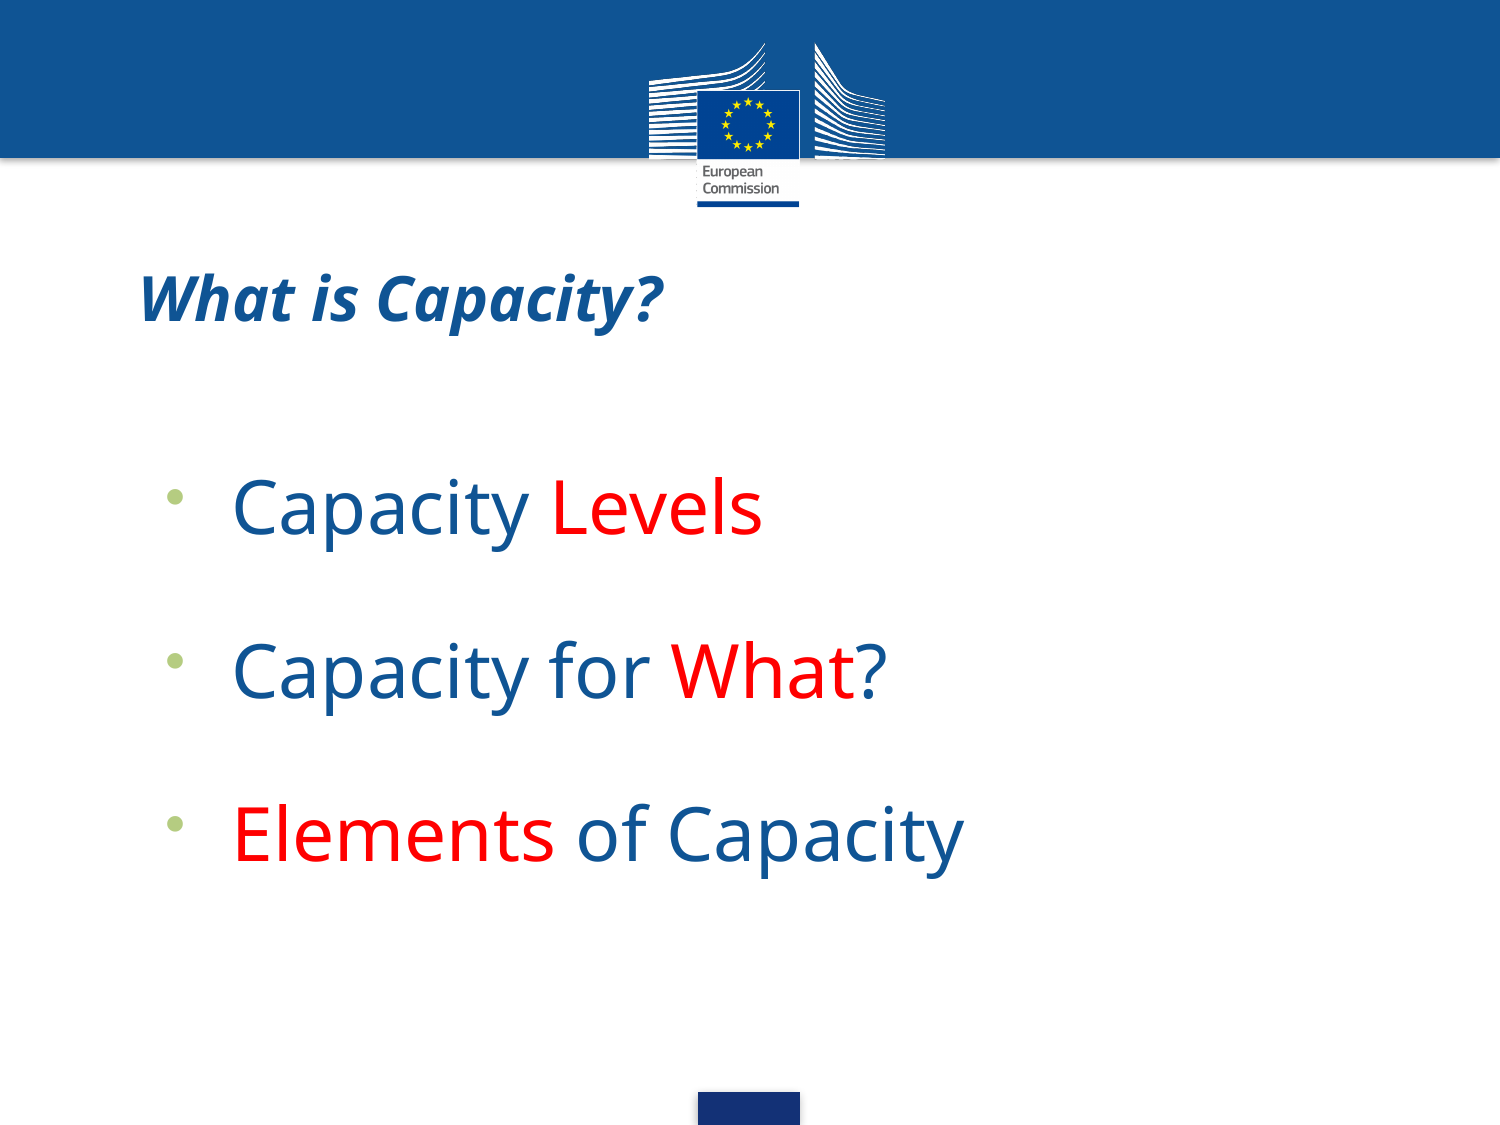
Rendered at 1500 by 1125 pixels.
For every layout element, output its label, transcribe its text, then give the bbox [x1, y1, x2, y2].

list Capacity Levels Capacity for What? Elements of Capacity [75, 452, 1425, 1032]
title What is Capacity? [64, 219, 1415, 374]
picture [649, 42, 885, 208]
